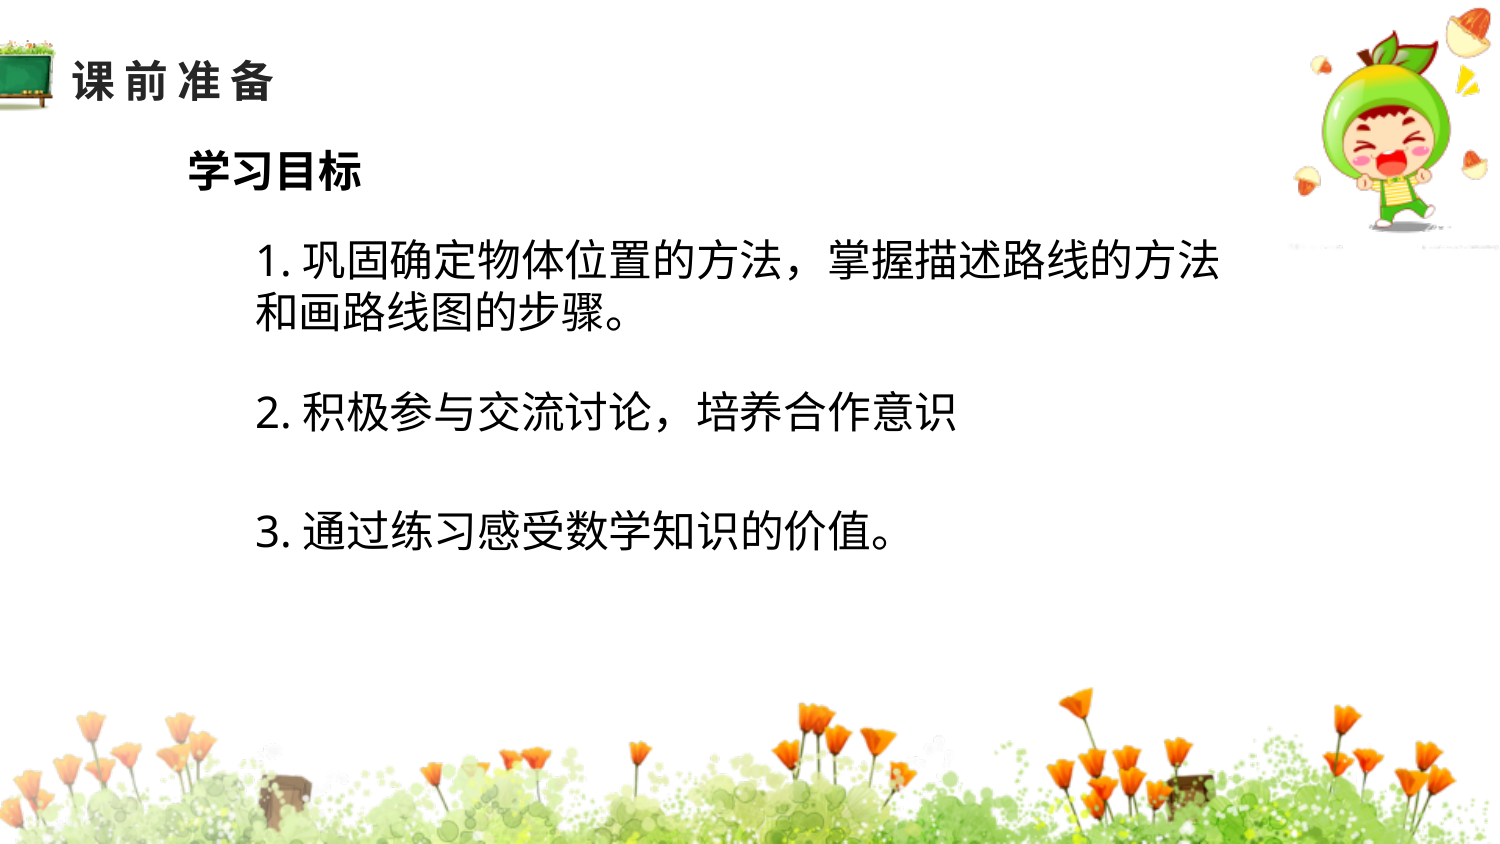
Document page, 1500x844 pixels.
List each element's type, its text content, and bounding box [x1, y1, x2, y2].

text_box 课前准备 [43, 47, 304, 112]
text_box 3.通过练习感受数学知识的价值。 [243, 498, 1060, 563]
text_box 学习目标 [175, 137, 475, 202]
picture [0, 680, 1500, 844]
picture [0, 28, 56, 122]
picture [1286, 0, 1500, 252]
text_box 2.积极参与交流讨论，培养合作意识 [243, 378, 1332, 443]
text_box 1.巩固确定物体位置的方法，掌握描述路线的方法和画路线图的步骤。 [243, 226, 1235, 343]
